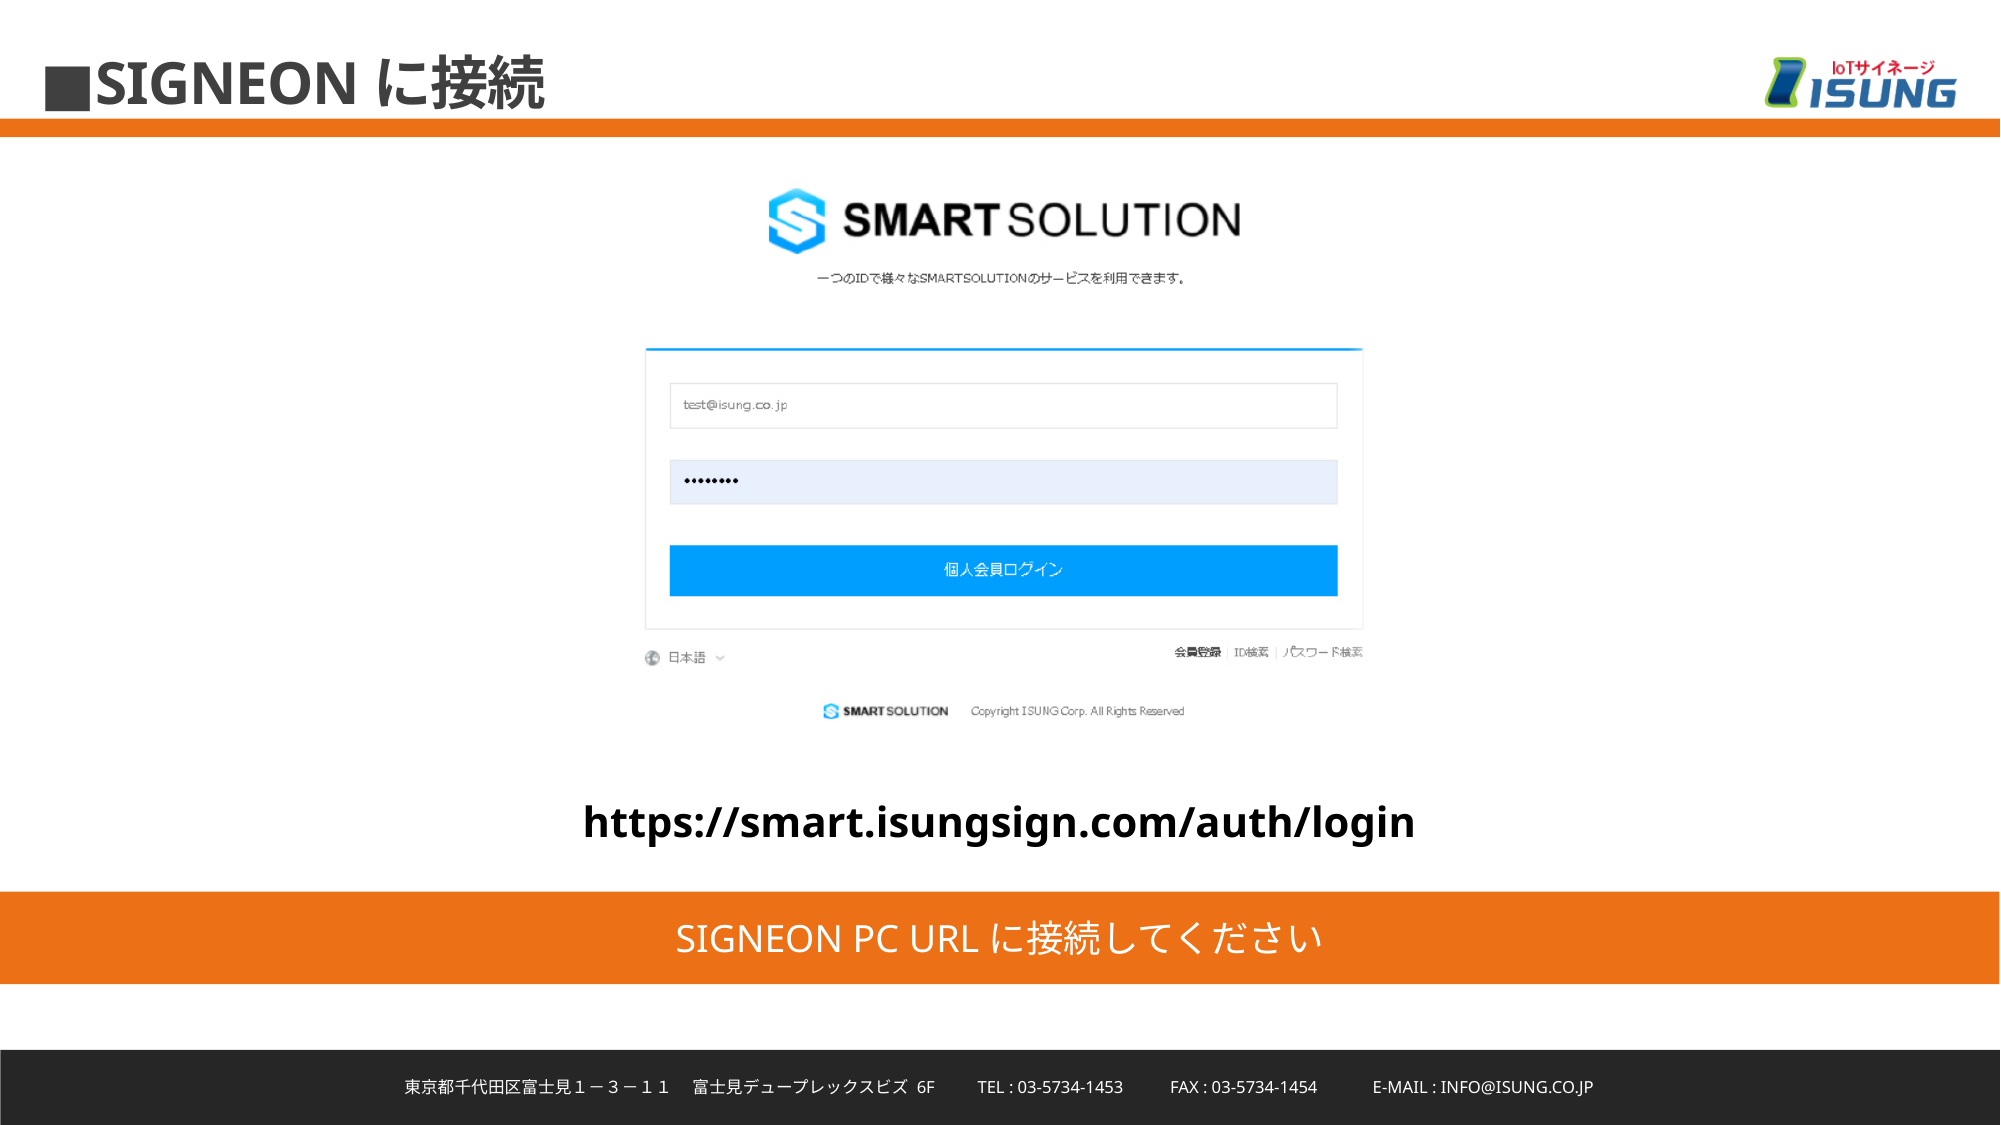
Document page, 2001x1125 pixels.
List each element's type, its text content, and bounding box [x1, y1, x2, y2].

picture [1764, 56, 1957, 109]
text_box 東京都千代田区富士見１－３－１１ 富士見デュープレックスビズ 6F TEL : 03-5734-1453 FAX : 03-5734-1454 E-Mail : info@isung.co.jp [0, 1067, 2000, 1110]
text_box [0, 117, 2000, 138]
text_box ■SIGNEONに接続 [25, 46, 1722, 117]
picture [619, 171, 1381, 750]
text_box https://smart.isungsign.com/auth/login [0, 772, 2000, 845]
text_box SIGNEON PC URLに接続してください [0, 889, 2000, 986]
